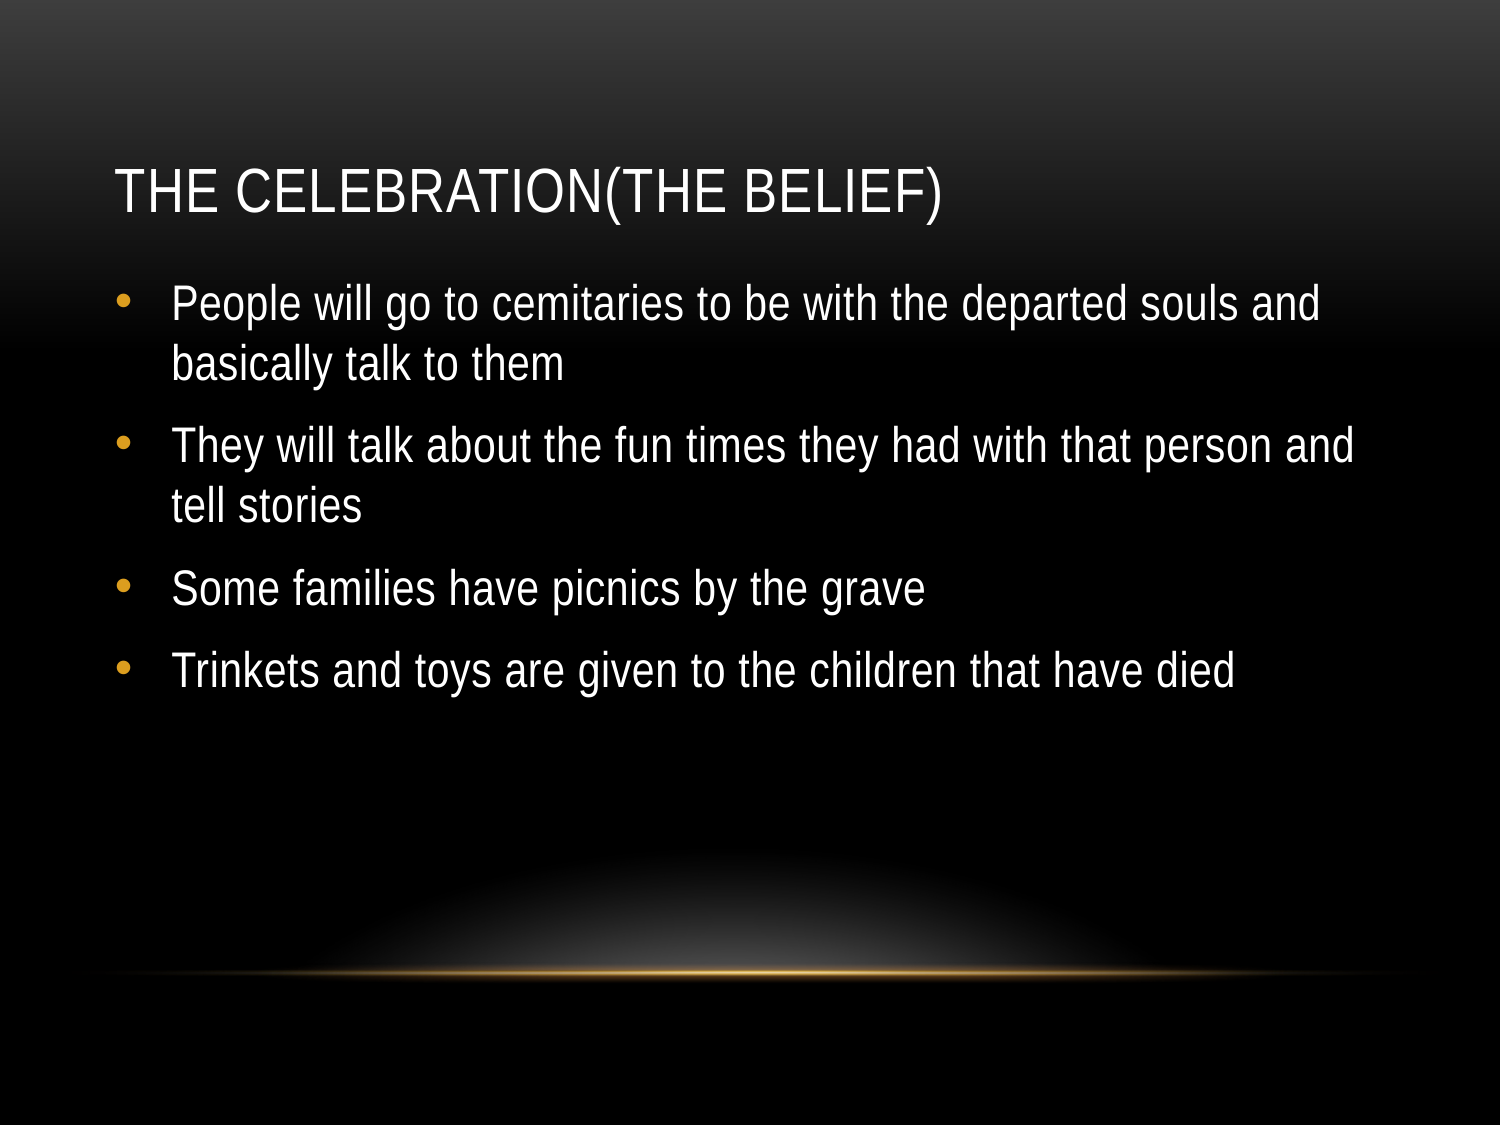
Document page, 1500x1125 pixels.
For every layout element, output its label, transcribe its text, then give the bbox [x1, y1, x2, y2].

list People will go to cemitaries to be with the departed souls and basically talk to them They will talk about the fun times they had with that person and tell stories Some families have picnics by the grave Trinkets and toys are given to the children that have died [99, 262, 1400, 938]
title The celebration(the belief) [99, 45, 1400, 233]
picture [0, 0, 1500, 1125]
